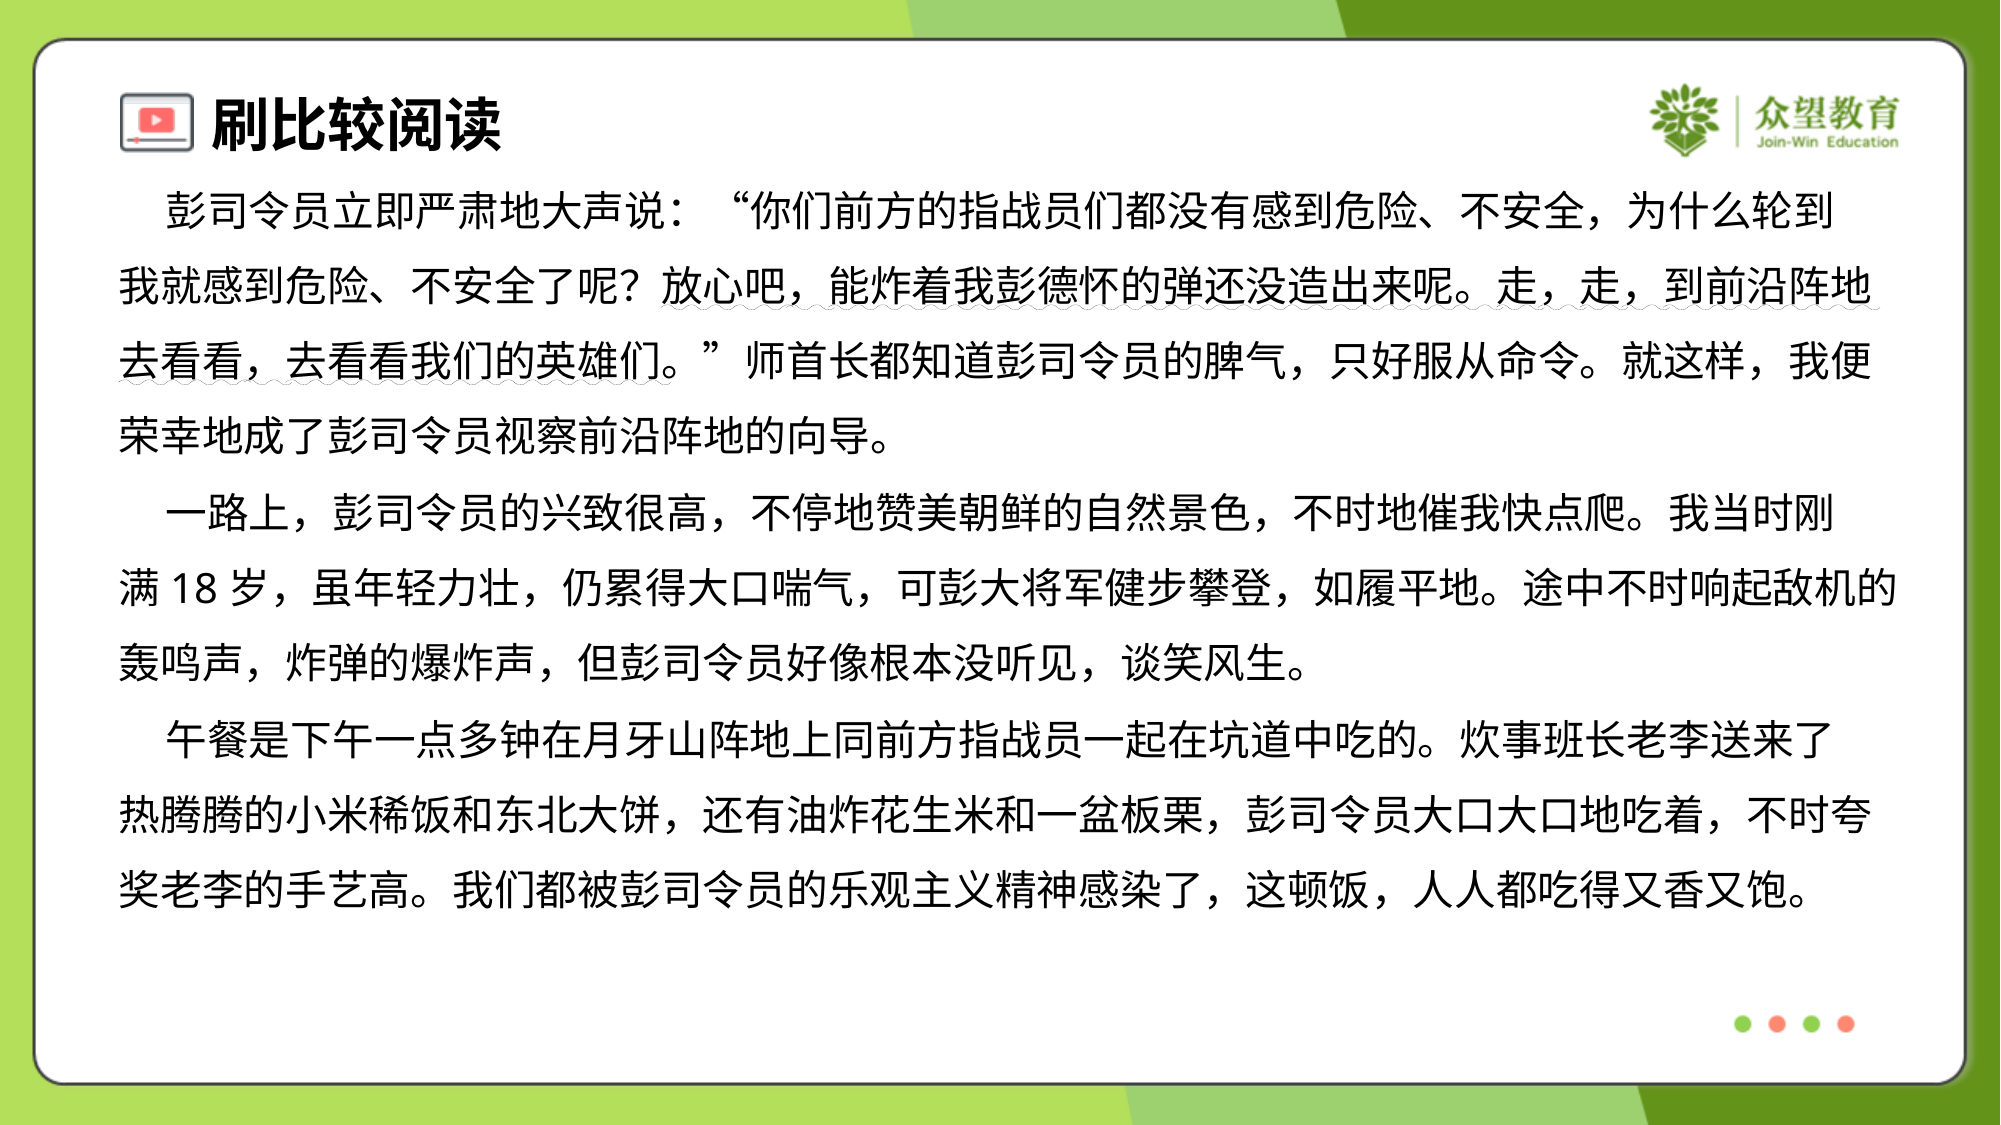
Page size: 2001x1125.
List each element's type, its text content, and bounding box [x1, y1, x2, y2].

picture [0, 0, 2000, 1125]
text_box 彭司令员立即严肃地大声说：“你们前方的指战员们都没有感到危险、不安全，为什么轮到 我就感到危险、不安全了呢？放心吧，能炸着我彭德怀的弹还没造出来呢。走，走，到前沿阵地 去看看，去看看我们的英雄们。”师首长都知道彭司令员的脾气，只好服从命令。就这样，我便 荣幸地成了彭司令员视察前沿阵地的向导。 一路上，彭司令员的兴致很高，不停地赞美朝鲜的自然景色，不时地催我快点爬。我当时刚 满18岁，虽年轻力壮，仍累得大口喘气，可彭大将军健步攀登，如履平地。途中不时响起敌机的 轰鸣声，炸弹的爆炸声，但彭司令员好像根本没听见，谈笑风生。 午餐是下午一点多钟在月牙山阵地上同前方指战员一起在坑道中吃的。炊事班长老李送来了 热腾腾的小米稀饭和东北大饼，还有油炸花生米和一盆板栗，彭司令员大口大口地吃着，不时夸 奖老李的手艺高。我们都被彭司令员的乐观主义精神感染了，这顿饭，人人都吃得又香又饱。 [118, 159, 1883, 914]
